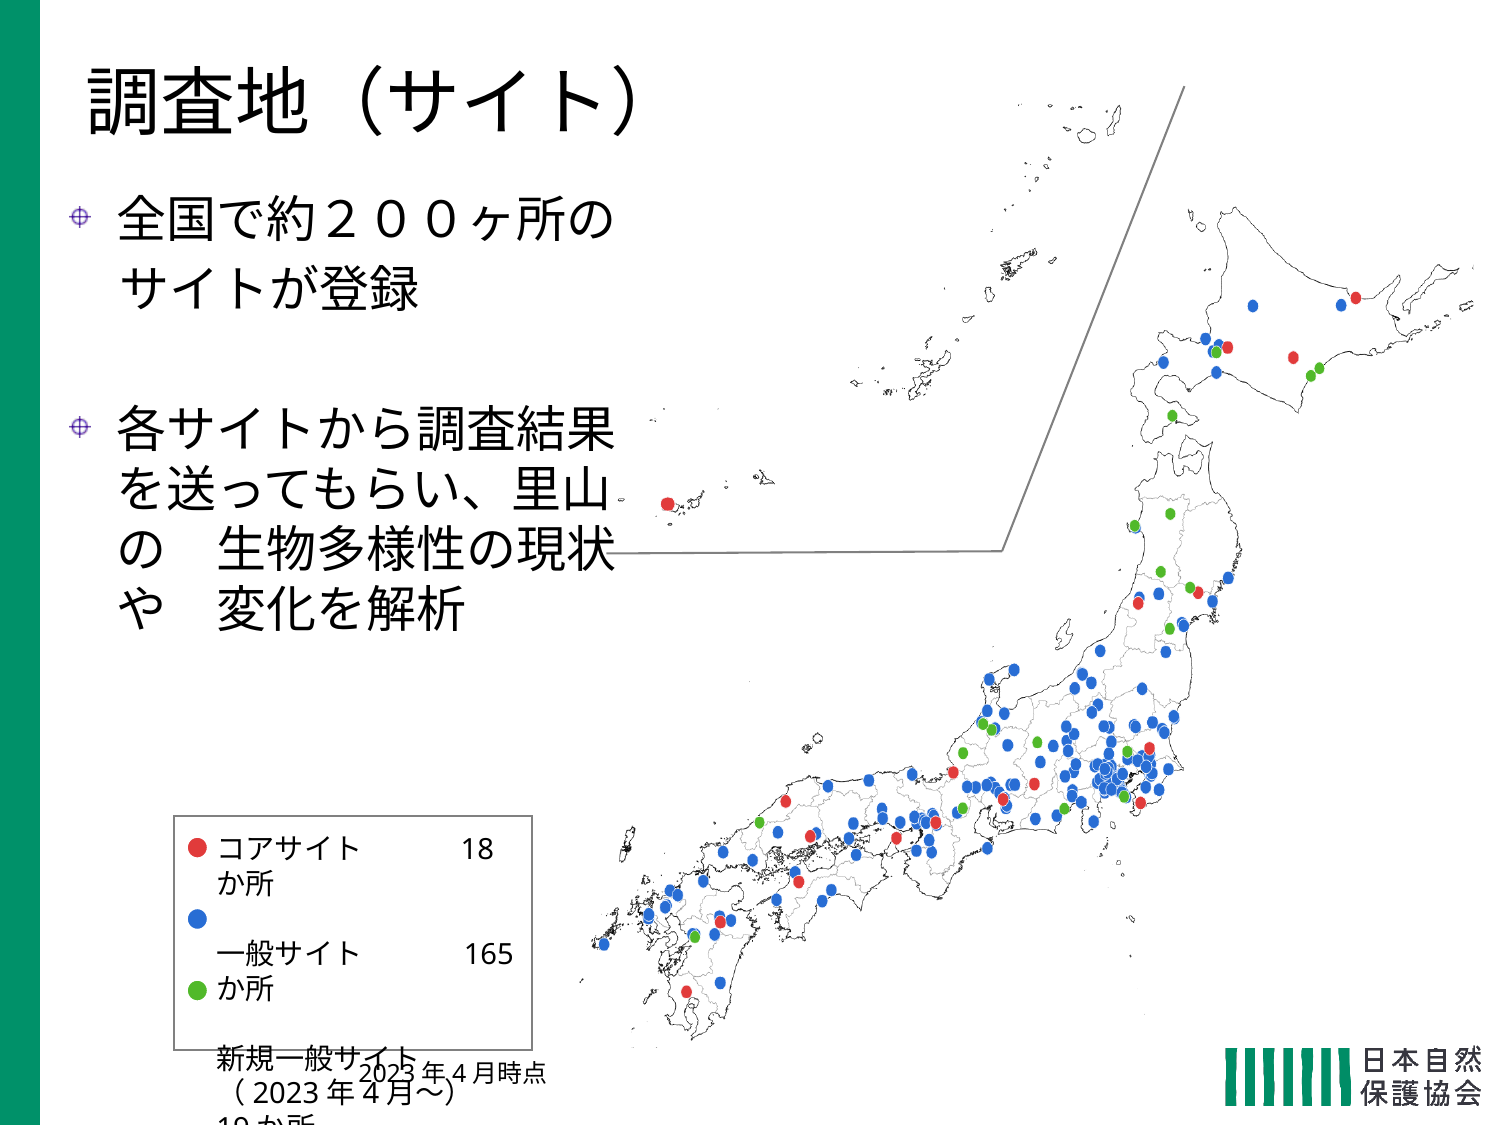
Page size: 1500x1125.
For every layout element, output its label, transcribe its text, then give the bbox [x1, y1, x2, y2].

text_box 調査地（サイト） [70, 61, 910, 149]
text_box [173, 815, 533, 1050]
text_box 2023年4月時点 [343, 1050, 563, 1095]
picture [69, 206, 91, 228]
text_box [577, 86, 1474, 1048]
picture [1206, 1026, 1500, 1125]
picture [69, 416, 91, 438]
text_box 全国で約２００ヶ所の サイトが登録 各サイトから調査結果を送ってもらい、里山の 生物多様性の現状や 変化を解析 [0, 104, 577, 716]
